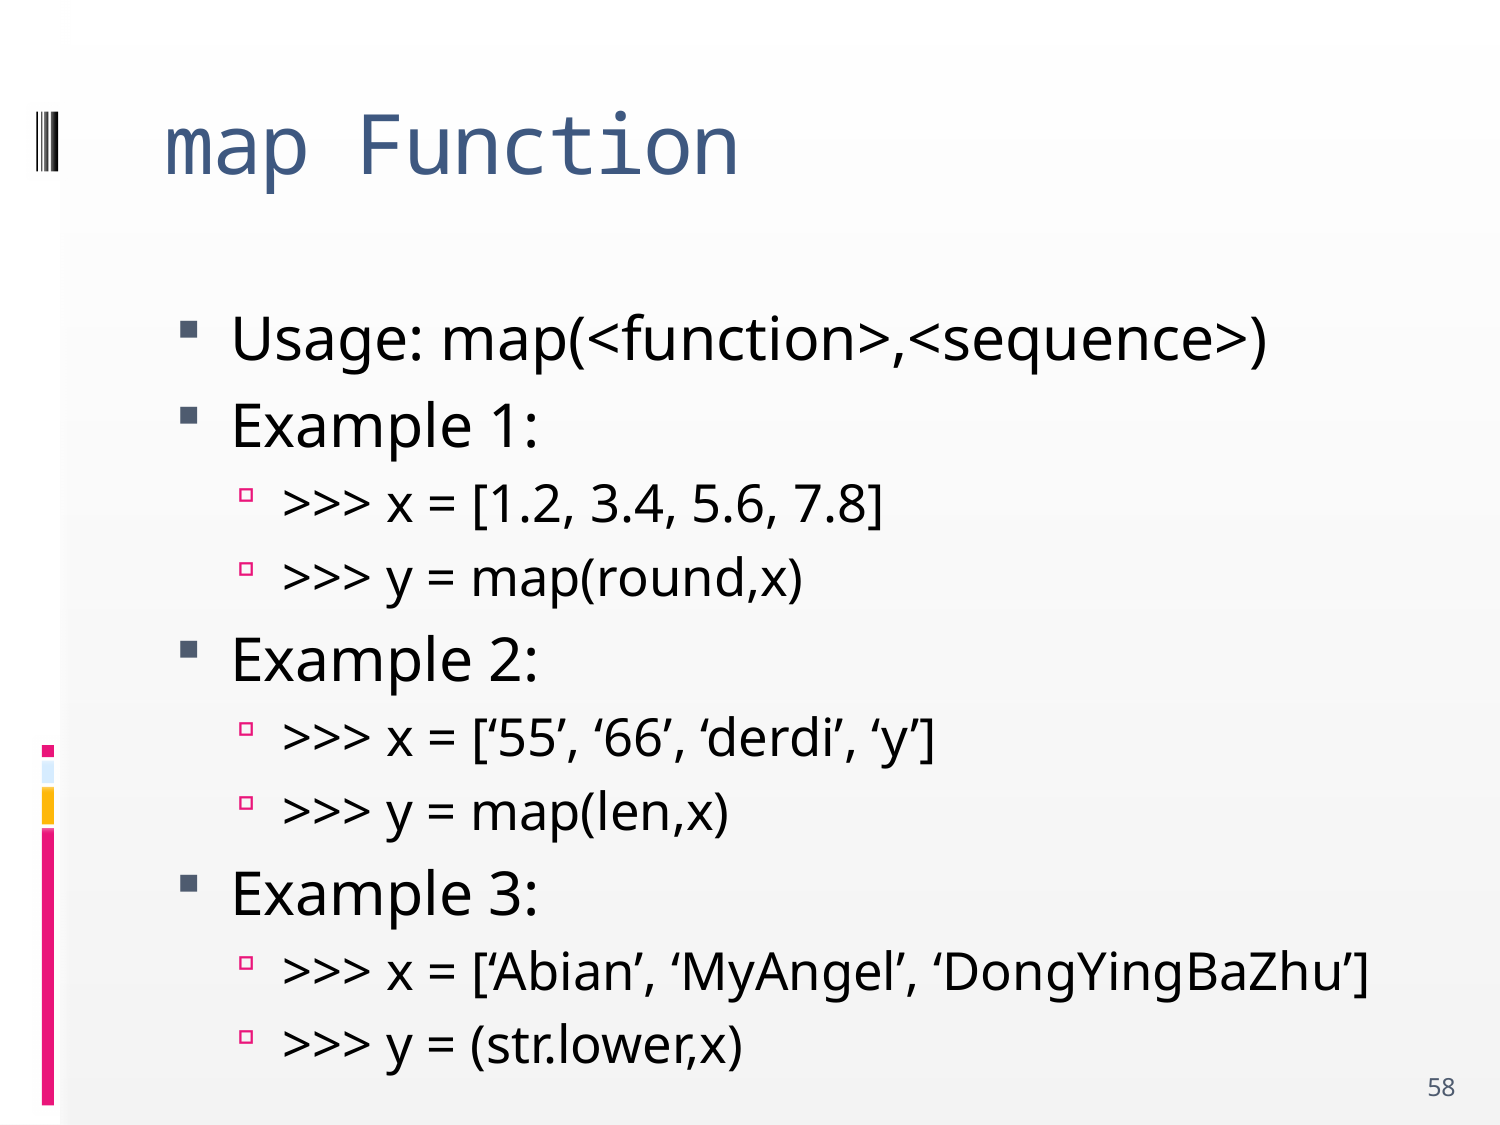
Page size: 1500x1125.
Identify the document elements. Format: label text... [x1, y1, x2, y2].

slide_number 58 [1412, 1052, 1488, 1113]
list Usage: map(<function>,<sequence>) Example 1: >>> x = [1.2, 3.4, 5.6, 7.8] >>> y = map(round,x) Example 2: >>> x = [‘55’, ‘66’, ‘derdi’, ‘y’] >>> y = map(len,x) Example 3: >>> x = [‘Abian’, ‘MyAngel’, ‘DongYingBaZhu’] >>> y = (str.lower,x) [150, 292, 1425, 1090]
title map Function [150, 83, 1425, 234]
